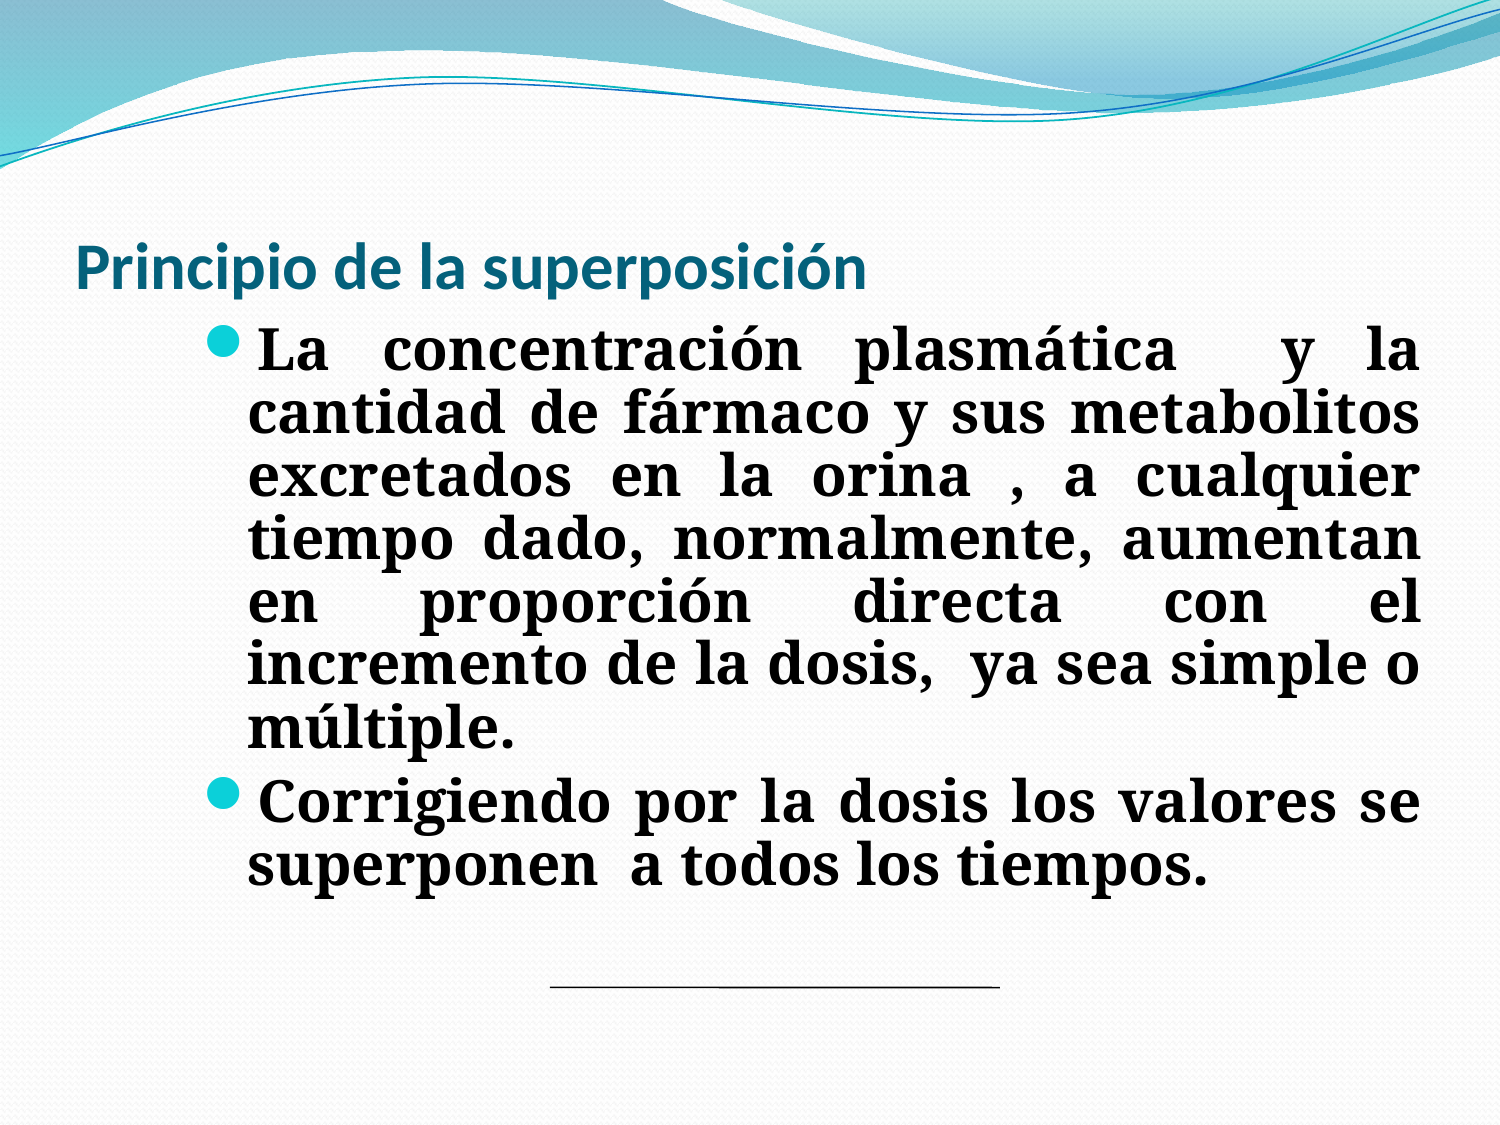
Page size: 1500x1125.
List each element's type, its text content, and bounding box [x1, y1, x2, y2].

list La concentración plasmática y la cantidad de fármaco y sus metabolitos excretados en la orina , a cualquier tiempo dado, normalmente, aumentan en proporción directa con el incremento de la dosis, ya sea simple o múltiple. Corrigiendo por la dosis los valores se superponen a todos los tiempos. [187, 312, 1438, 988]
title Principio de la superposición [74, 115, 1426, 304]
